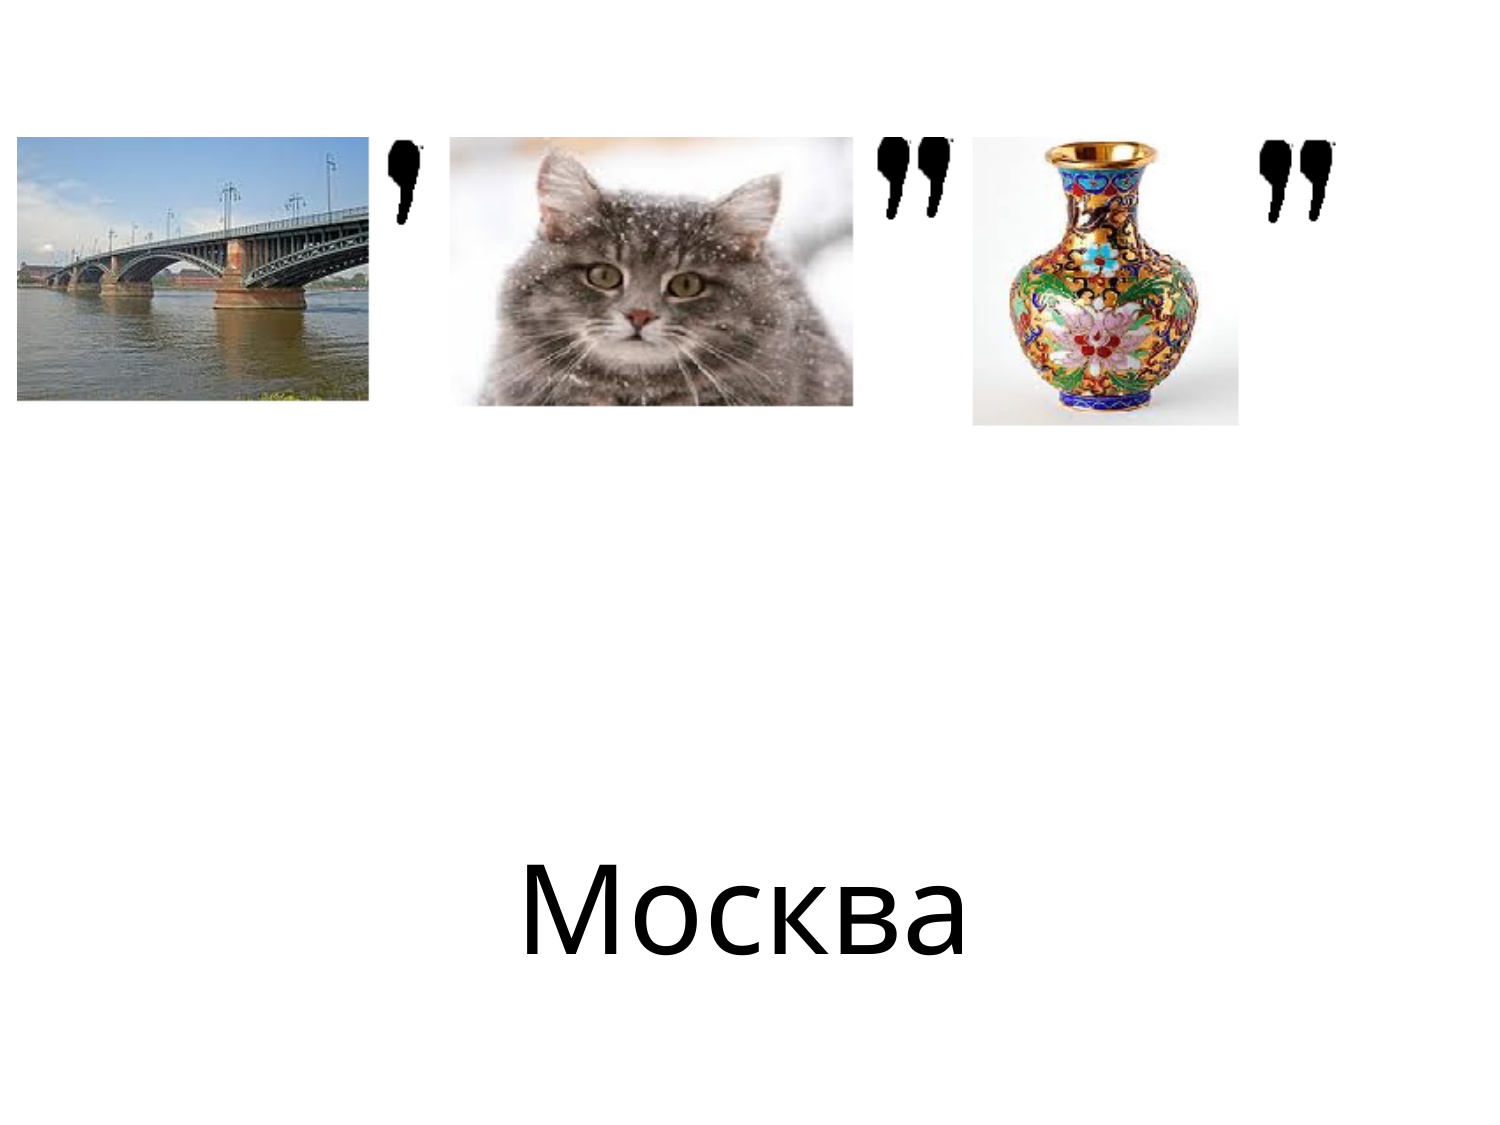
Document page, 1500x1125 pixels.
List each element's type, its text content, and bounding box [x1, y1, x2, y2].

list Москва [294, 822, 1194, 1013]
picture [17, 100, 1438, 776]
